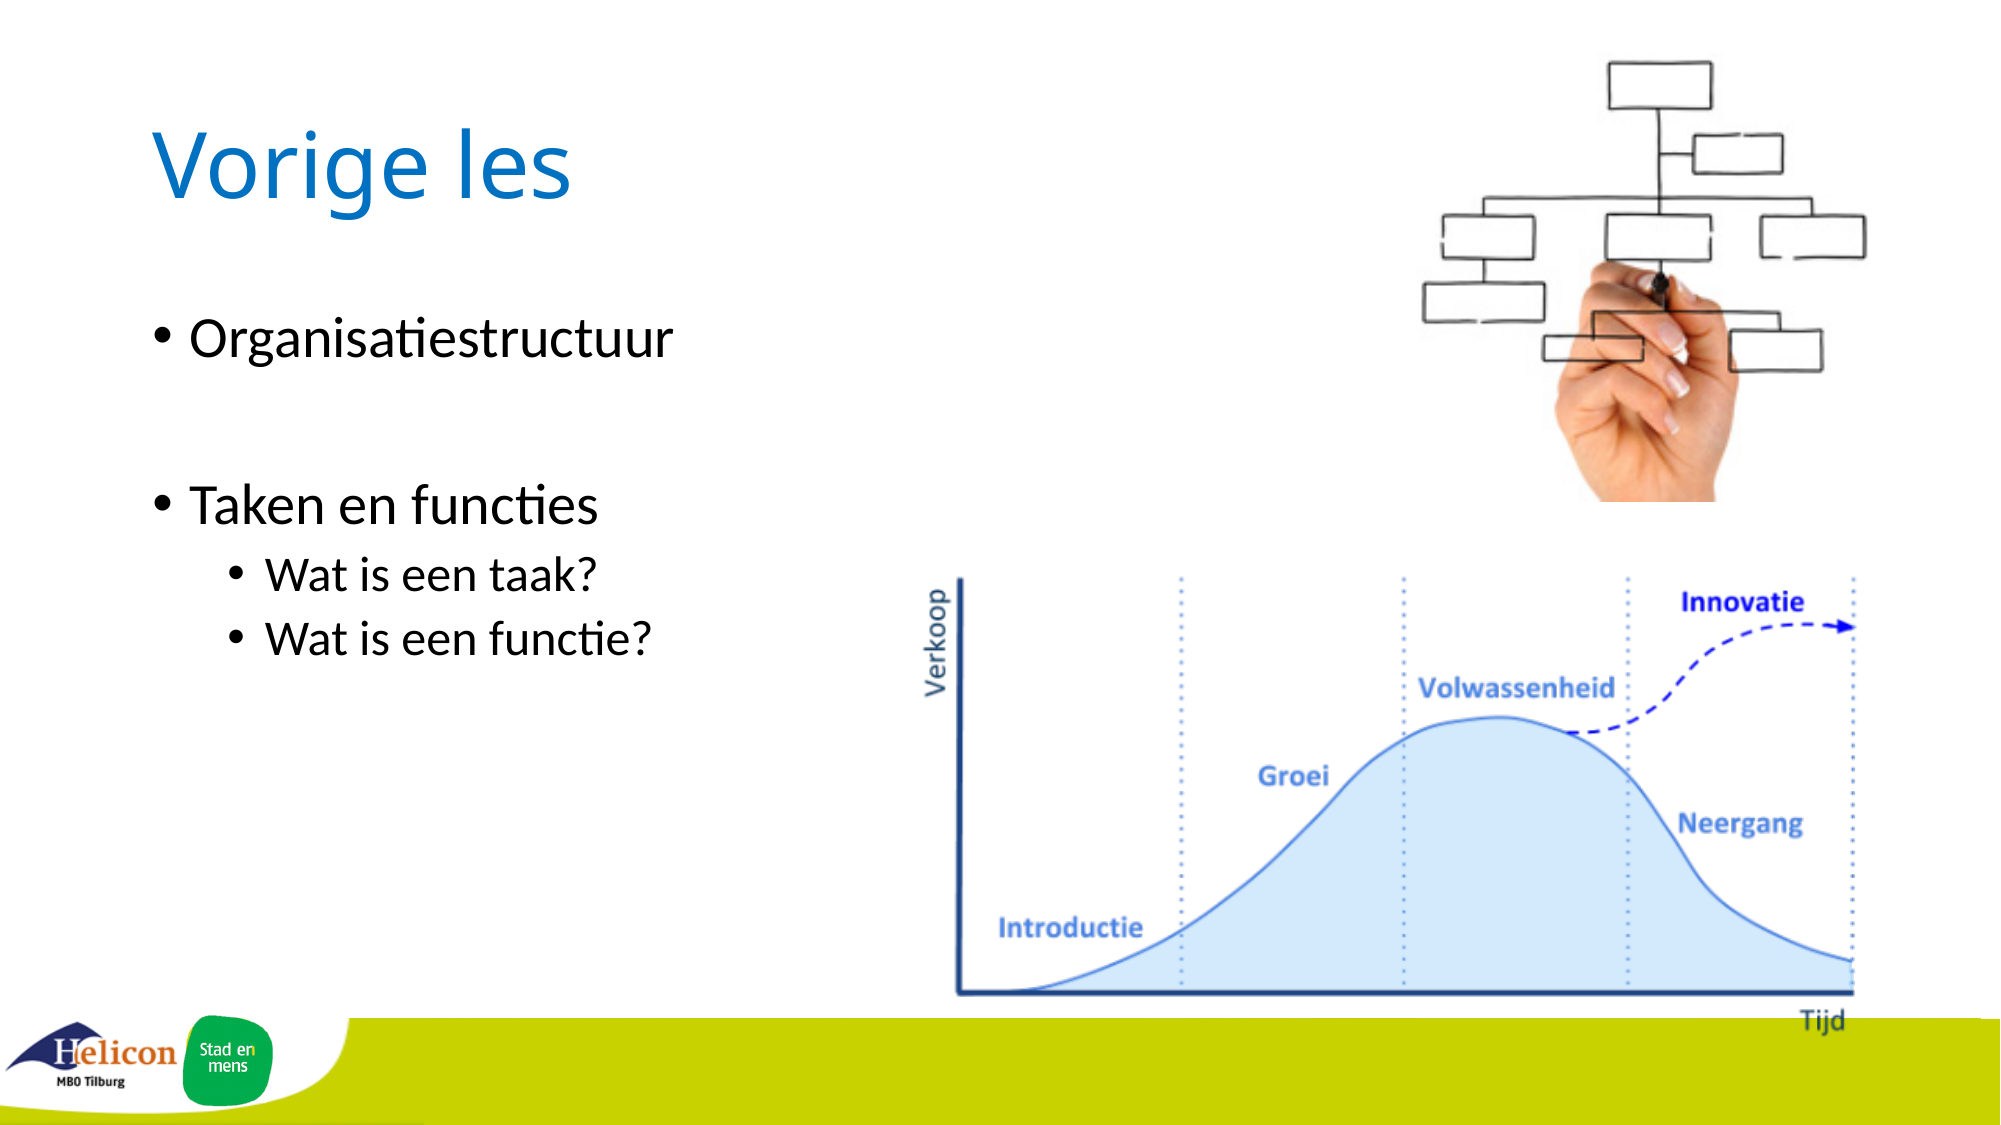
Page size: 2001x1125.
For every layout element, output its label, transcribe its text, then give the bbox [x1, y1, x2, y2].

picture [907, 533, 1877, 1066]
picture [0, 1014, 424, 1125]
list Organisatiestructuur Taken en functies Wat is een taak? Wat is een functie? [137, 299, 1863, 1014]
picture [1364, 52, 1926, 502]
title Vorige les [137, 59, 1364, 278]
